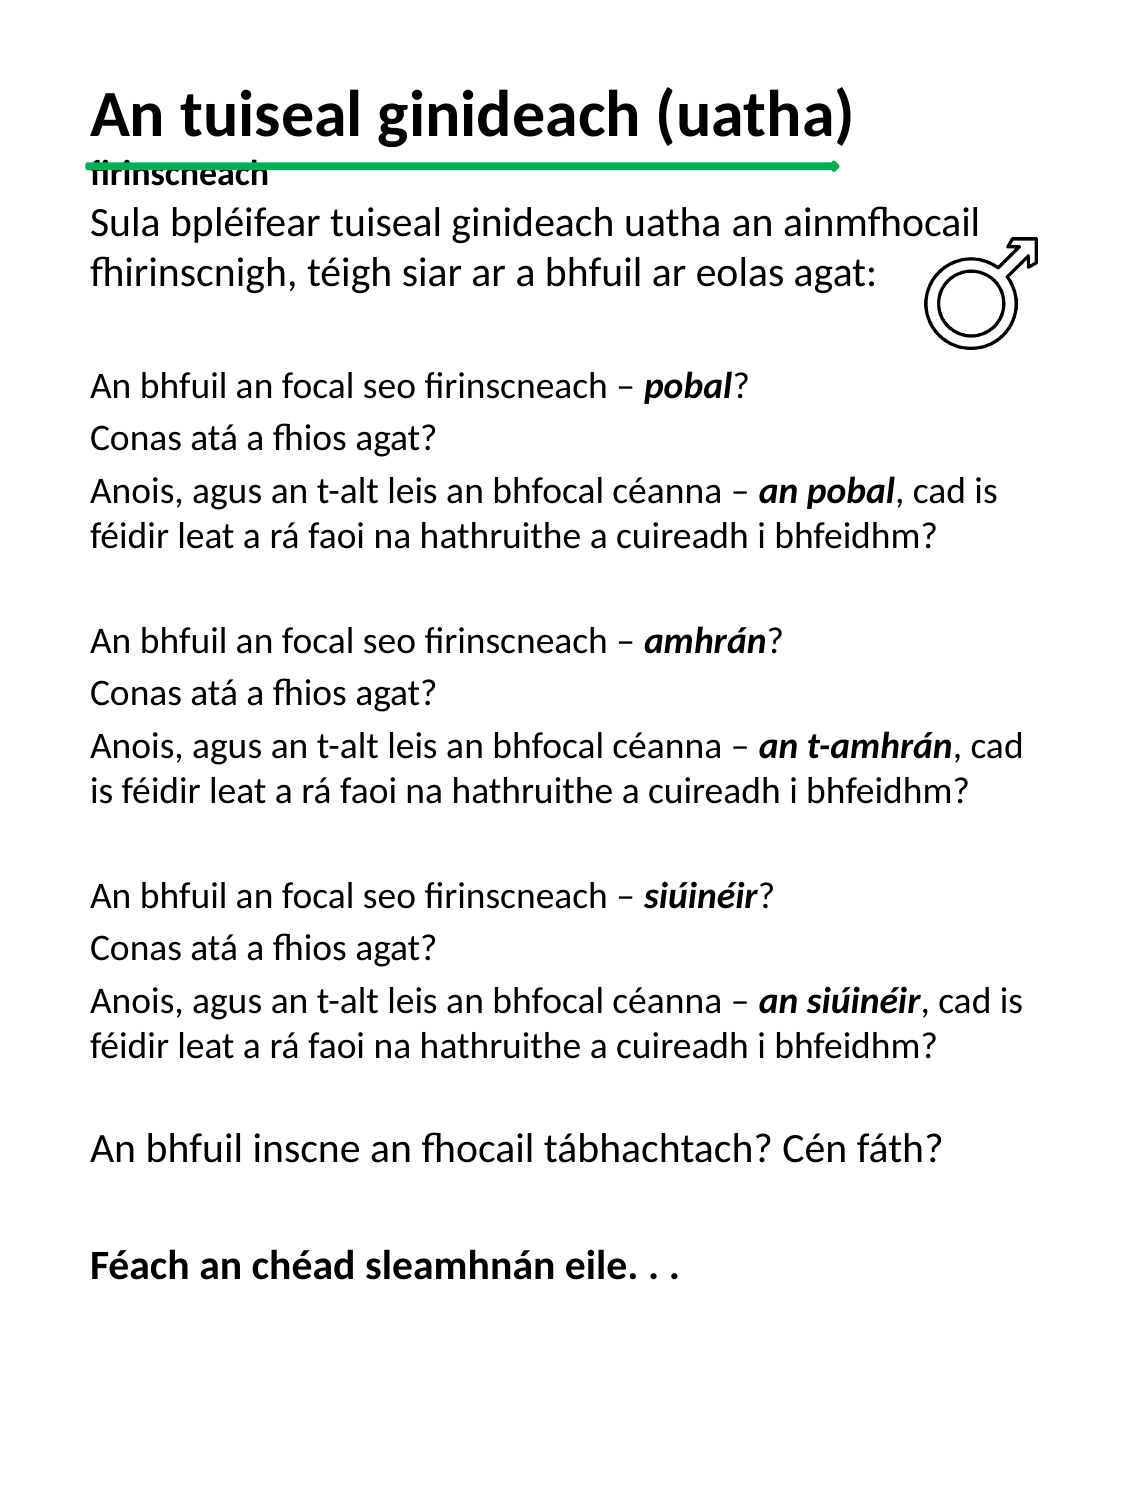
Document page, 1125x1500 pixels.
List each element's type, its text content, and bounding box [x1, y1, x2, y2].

title An tuiseal ginideach (uatha) firinscneach [75, 62, 1075, 200]
text_box [85, 160, 840, 172]
picture [924, 237, 1038, 350]
subtitle Sula bpléifear tuiseal ginideach uatha an ainmfhocail fhirinscnigh, téigh siar ar a bhfuil ar eolas agat: An bhfuil an focal seo firinscneach – pobal? Conas atá a fhios agat? Anois, agus an t-alt leis an bhfocal céanna – an pobal, cad is féidir leat a rá faoi na hathruithe a cuireadh i bhfeidhm? An bhfuil an focal seo firinscneach – amhrán? Conas atá a fhios agat? Anois, agus an t-alt leis an bhfocal céanna – an t-amhrán, cad is féidir leat a rá faoi na hathruithe a cuireadh i bhfeidhm? An bhfuil an focal seo firinscneach – siúinéir? Conas atá a fhios agat? Anois, agus an t-alt leis an bhfocal céanna – an siúinéir, cad is féidir leat a rá faoi na hathruithe a cuireadh i bhfeidhm? An bhfuil inscne an fhocail tábhachtach? Cén fáth? Féach an chéad sleamhnán eile. . . [75, 187, 1063, 1413]
